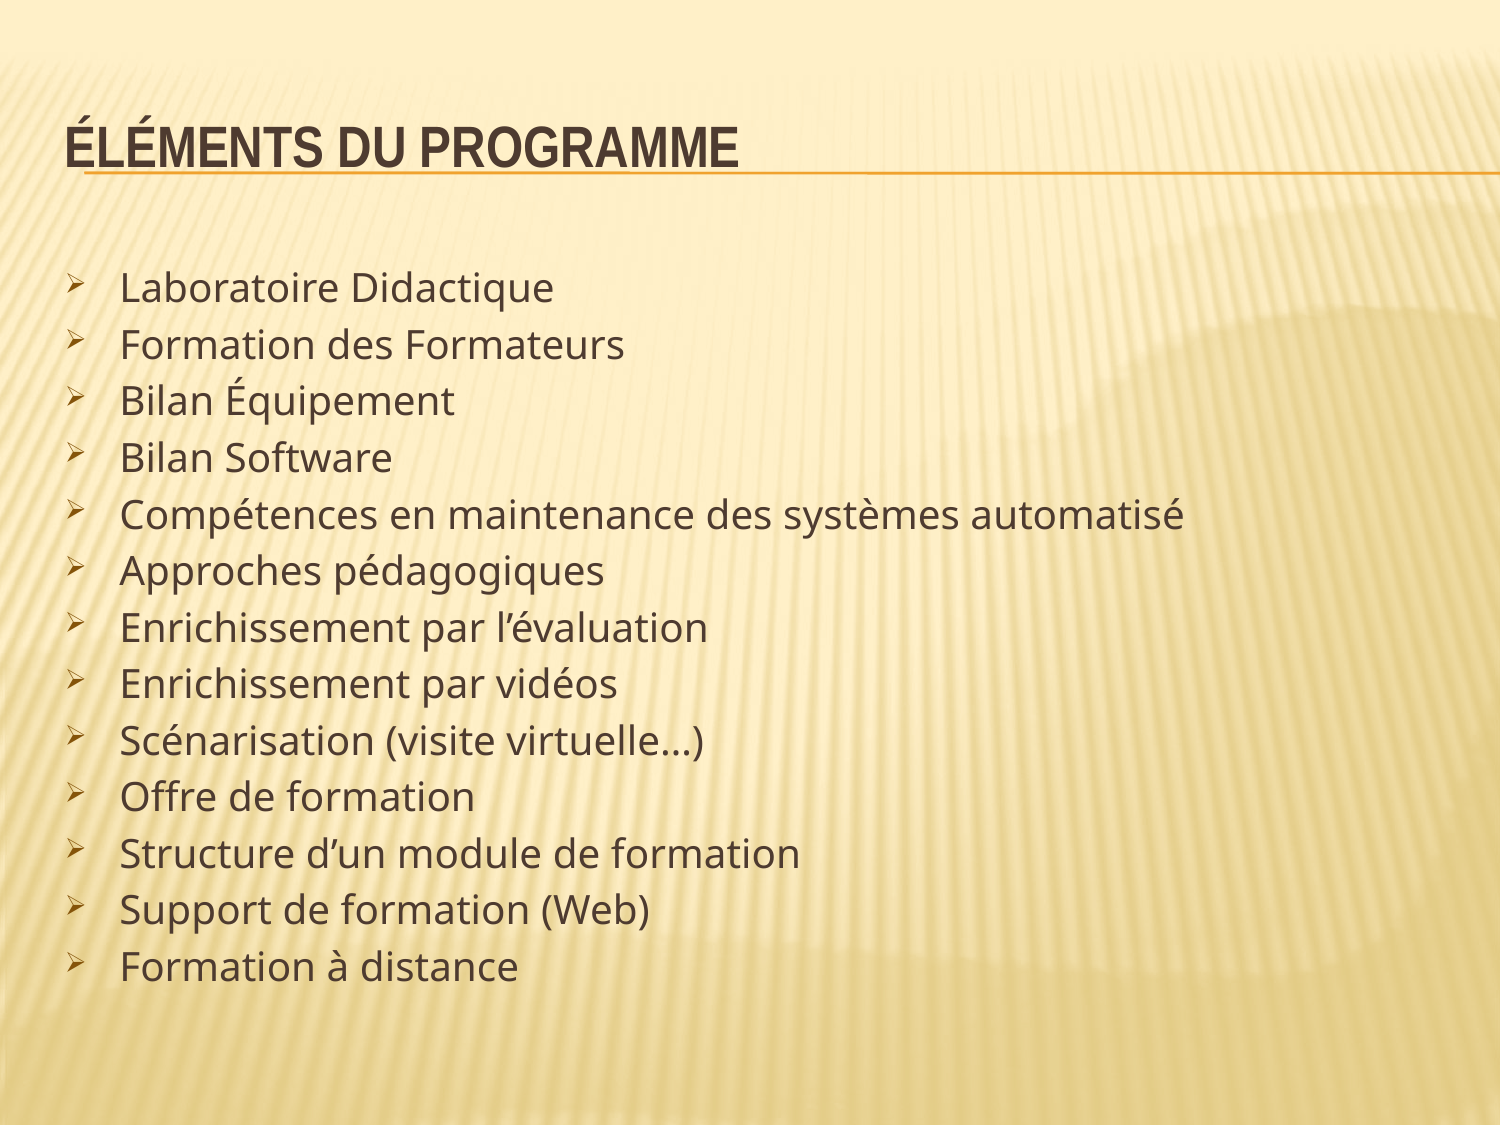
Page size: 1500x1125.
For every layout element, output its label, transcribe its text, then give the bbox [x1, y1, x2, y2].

title Éléments du programme [50, 75, 1475, 213]
list Laboratoire Didactique Formation des Formateurs Bilan Équipement Bilan Software Compétences en maintenance des systèmes automatisé Approches pédagogiques Enrichissement par l’évaluation Enrichissement par vidéos Scénarisation (visite virtuelle…) Offre de formation Structure d’un module de formation Support de formation (Web) Formation à distance [50, 254, 1475, 998]
